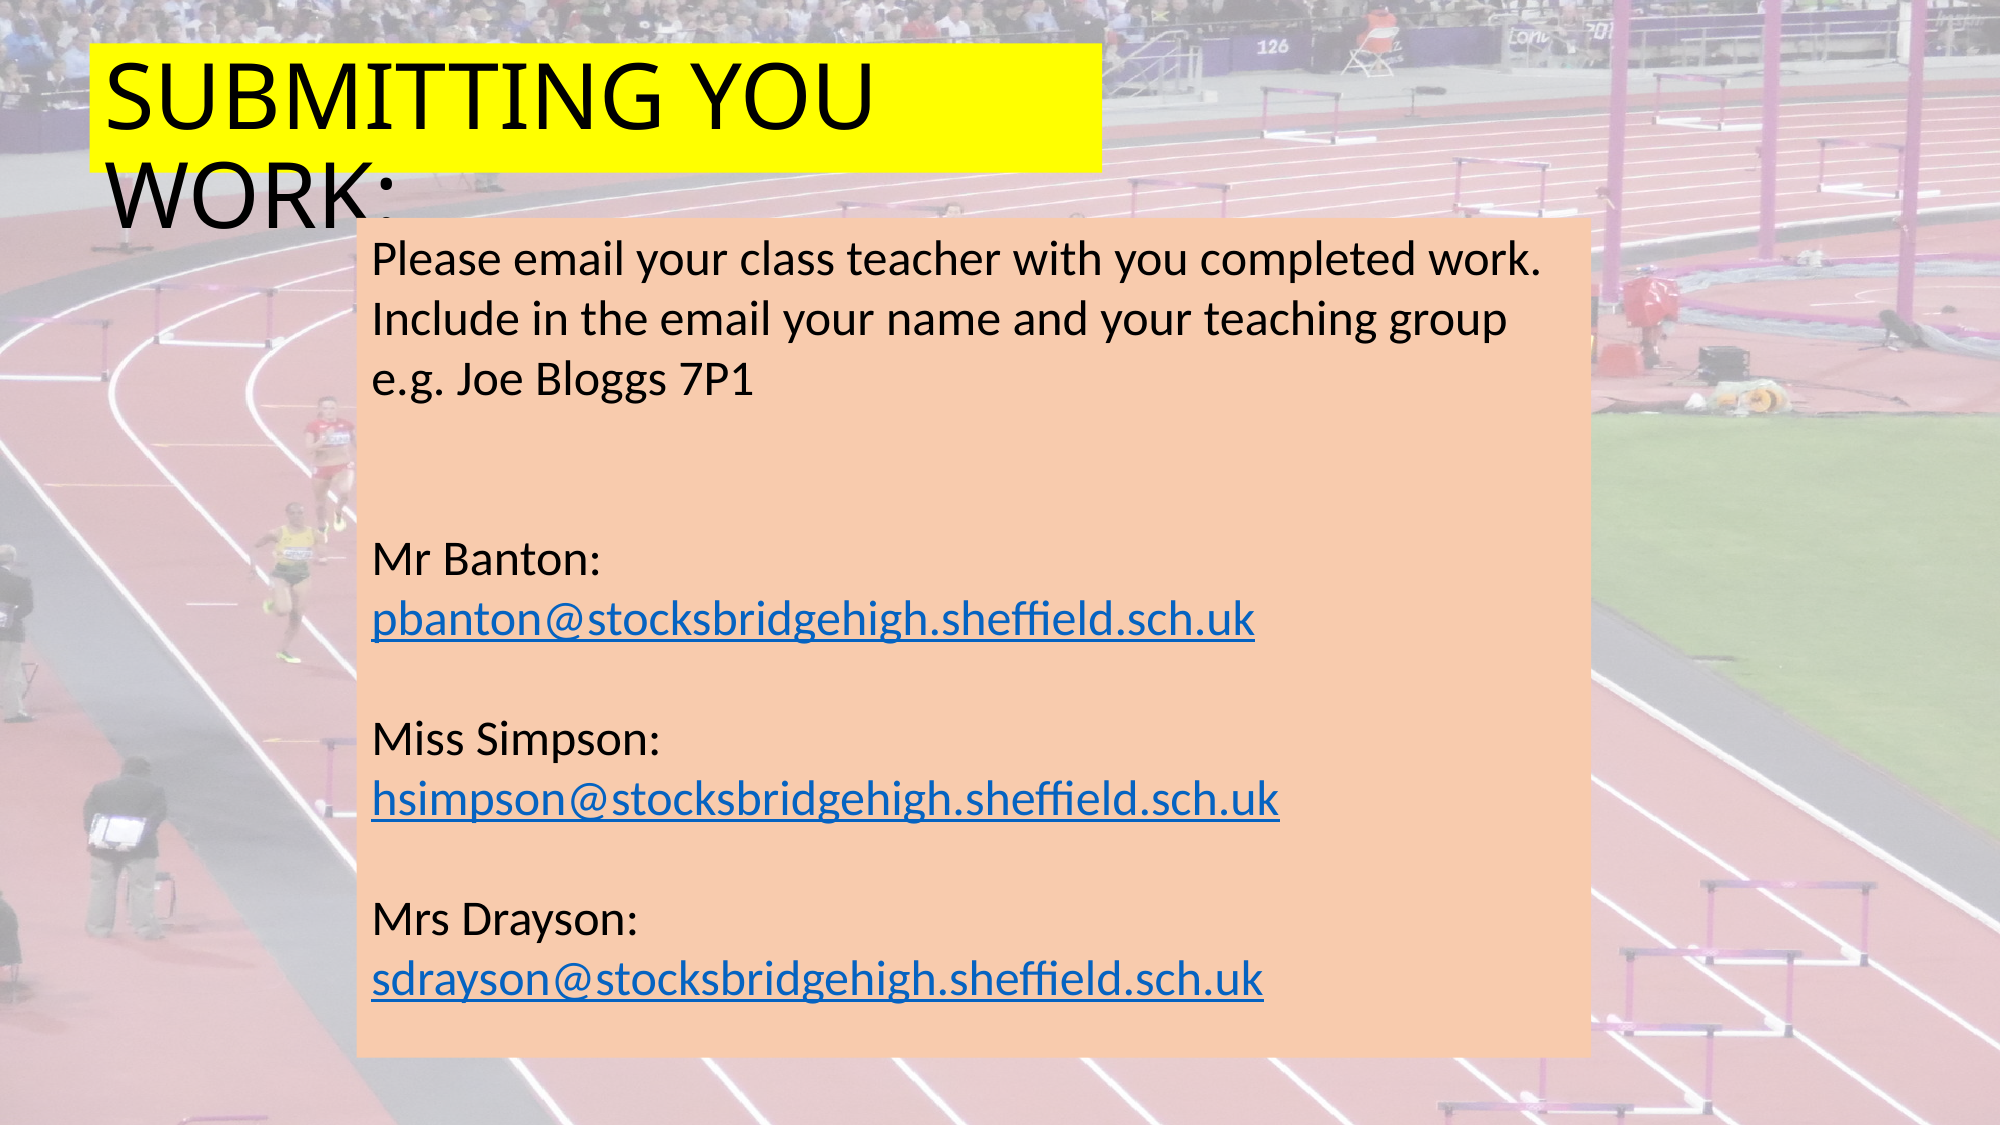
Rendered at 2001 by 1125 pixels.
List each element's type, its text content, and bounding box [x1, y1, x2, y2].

text_box SUBMITTING YOU WORK: [89, 43, 1103, 173]
text_box Please email your class teacher with you completed work. Include in the email your name and your teaching group e.g. Joe Bloggs 7P1 Mr Banton: pbanton@stocksbridgehigh.sheffield.sch.uk Miss Simpson: hsimpson@stocksbridgehigh.sheffield.sch.uk Mrs Drayson: sdrayson@stocksbridgehigh.sheffield.sch.uk [356, 217, 1592, 1058]
